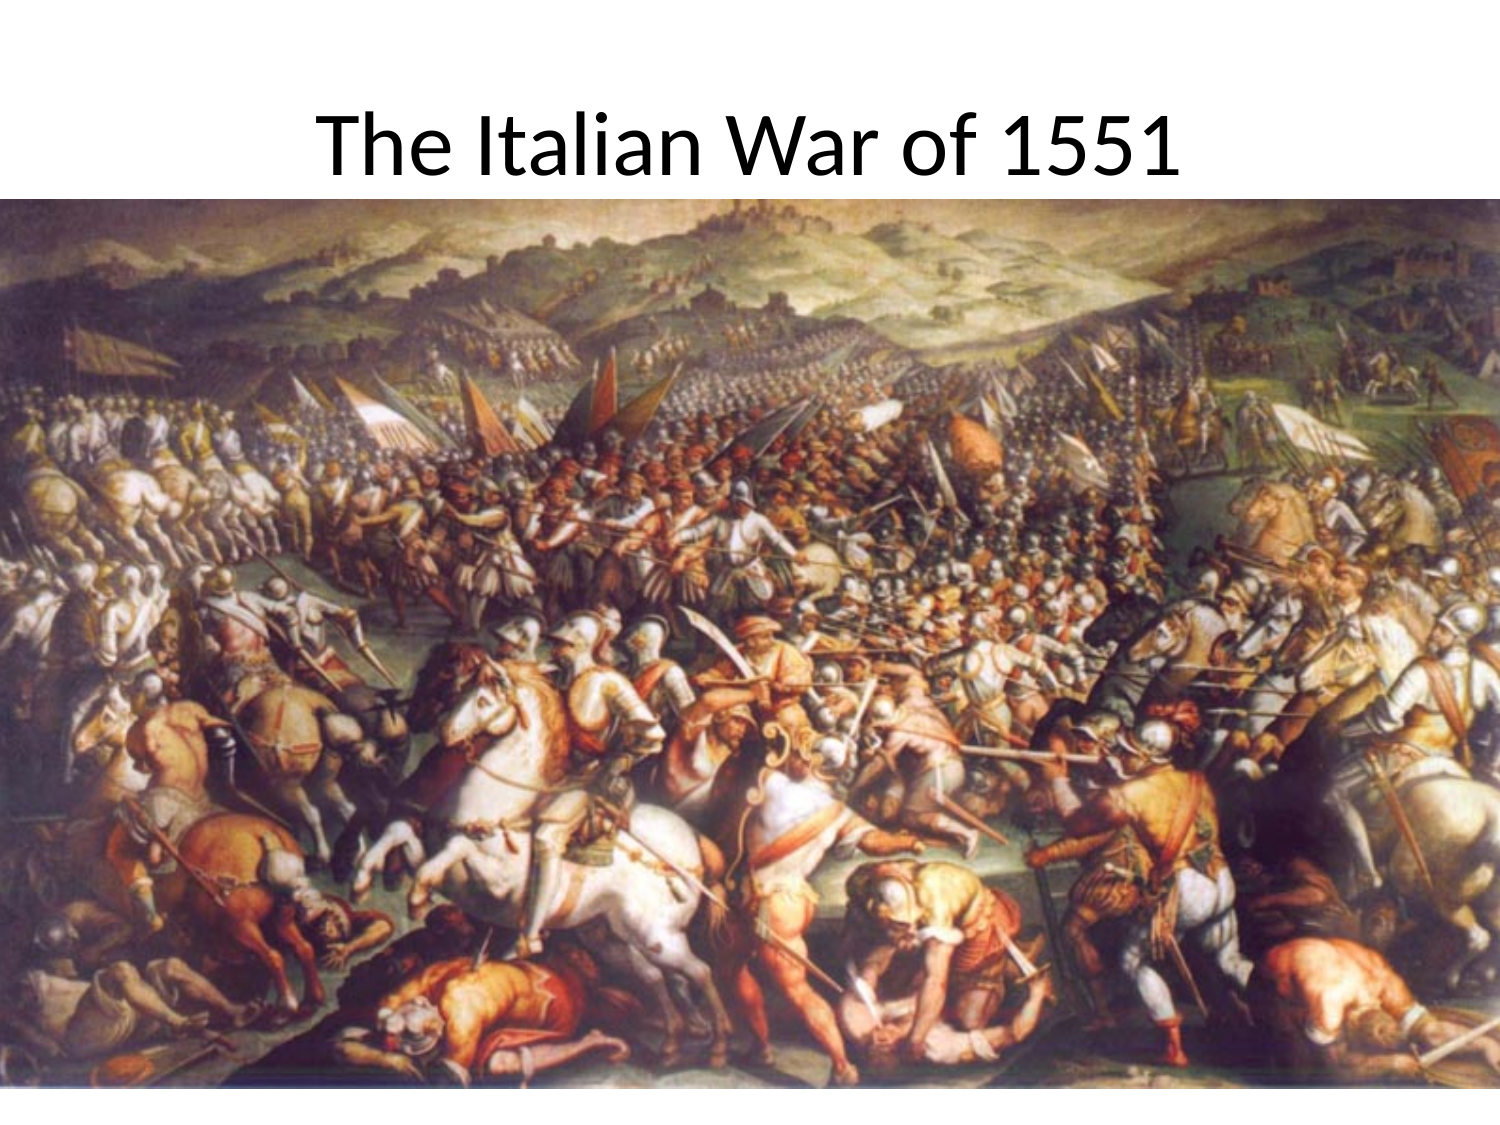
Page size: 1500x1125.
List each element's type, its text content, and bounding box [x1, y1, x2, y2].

title The Italian War of 1551 [75, 45, 1425, 199]
picture [0, 199, 1500, 1090]
